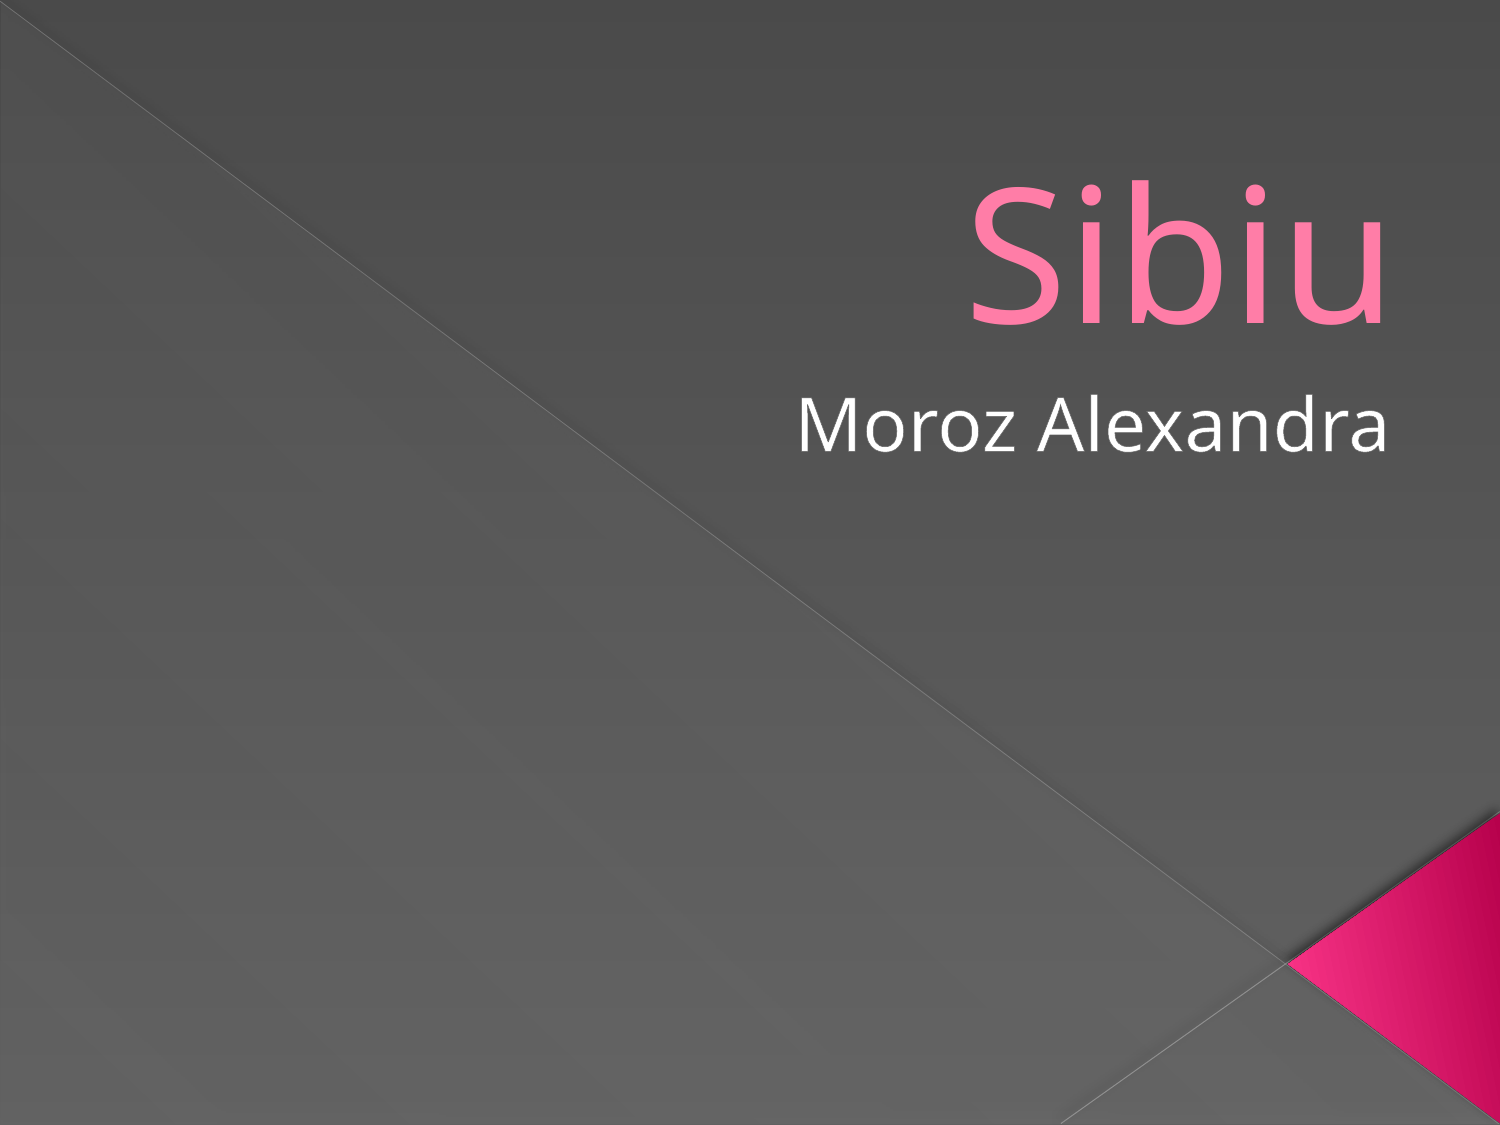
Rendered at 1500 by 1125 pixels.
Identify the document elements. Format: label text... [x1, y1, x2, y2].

title Sibiu [88, 127, 1412, 369]
subtitle Moroz Alexandra [88, 369, 1412, 657]
